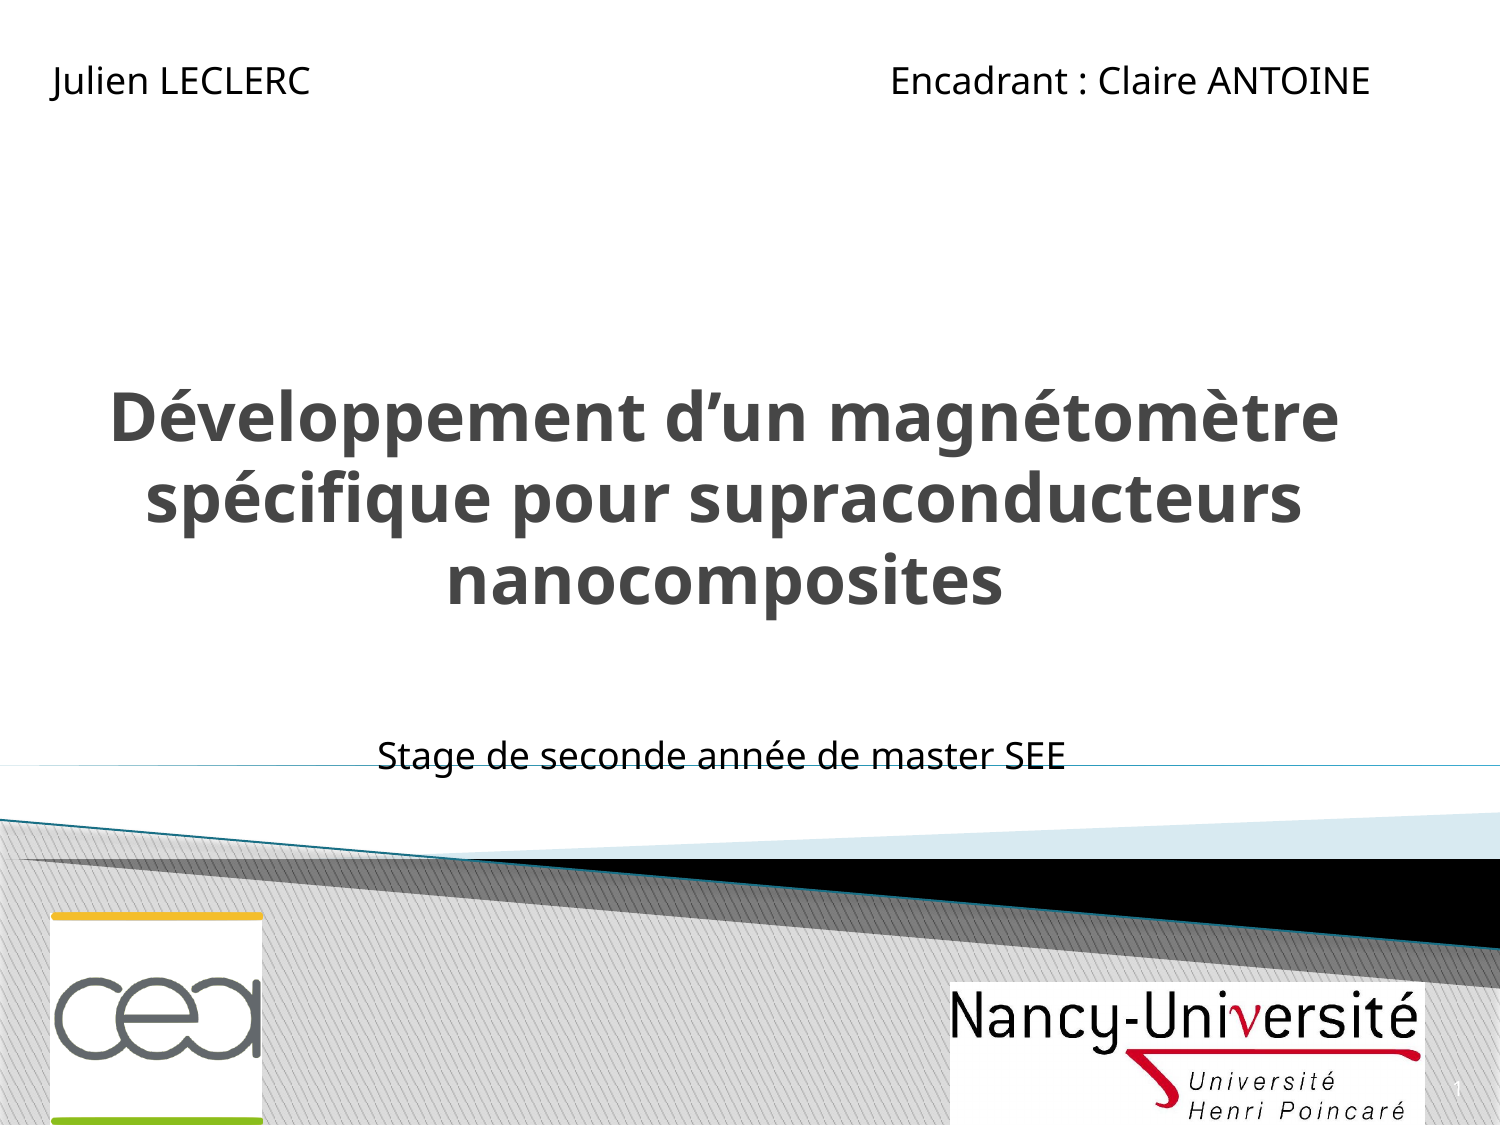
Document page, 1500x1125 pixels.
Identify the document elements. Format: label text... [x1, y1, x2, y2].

text_box Julien LECLERC [37, 49, 813, 110]
text_box Stage de seconde année de master SEE [362, 724, 1500, 785]
picture [5, 859, 1500, 1125]
slide_number 1 [1431, 1051, 1479, 1112]
title Développement d’un magnétomètre spécifique pour supraconducteurs nanocomposites [87, 324, 1363, 626]
text_box Encadrant : Claire ANTOINE [875, 49, 1500, 110]
picture [49, 912, 263, 1125]
